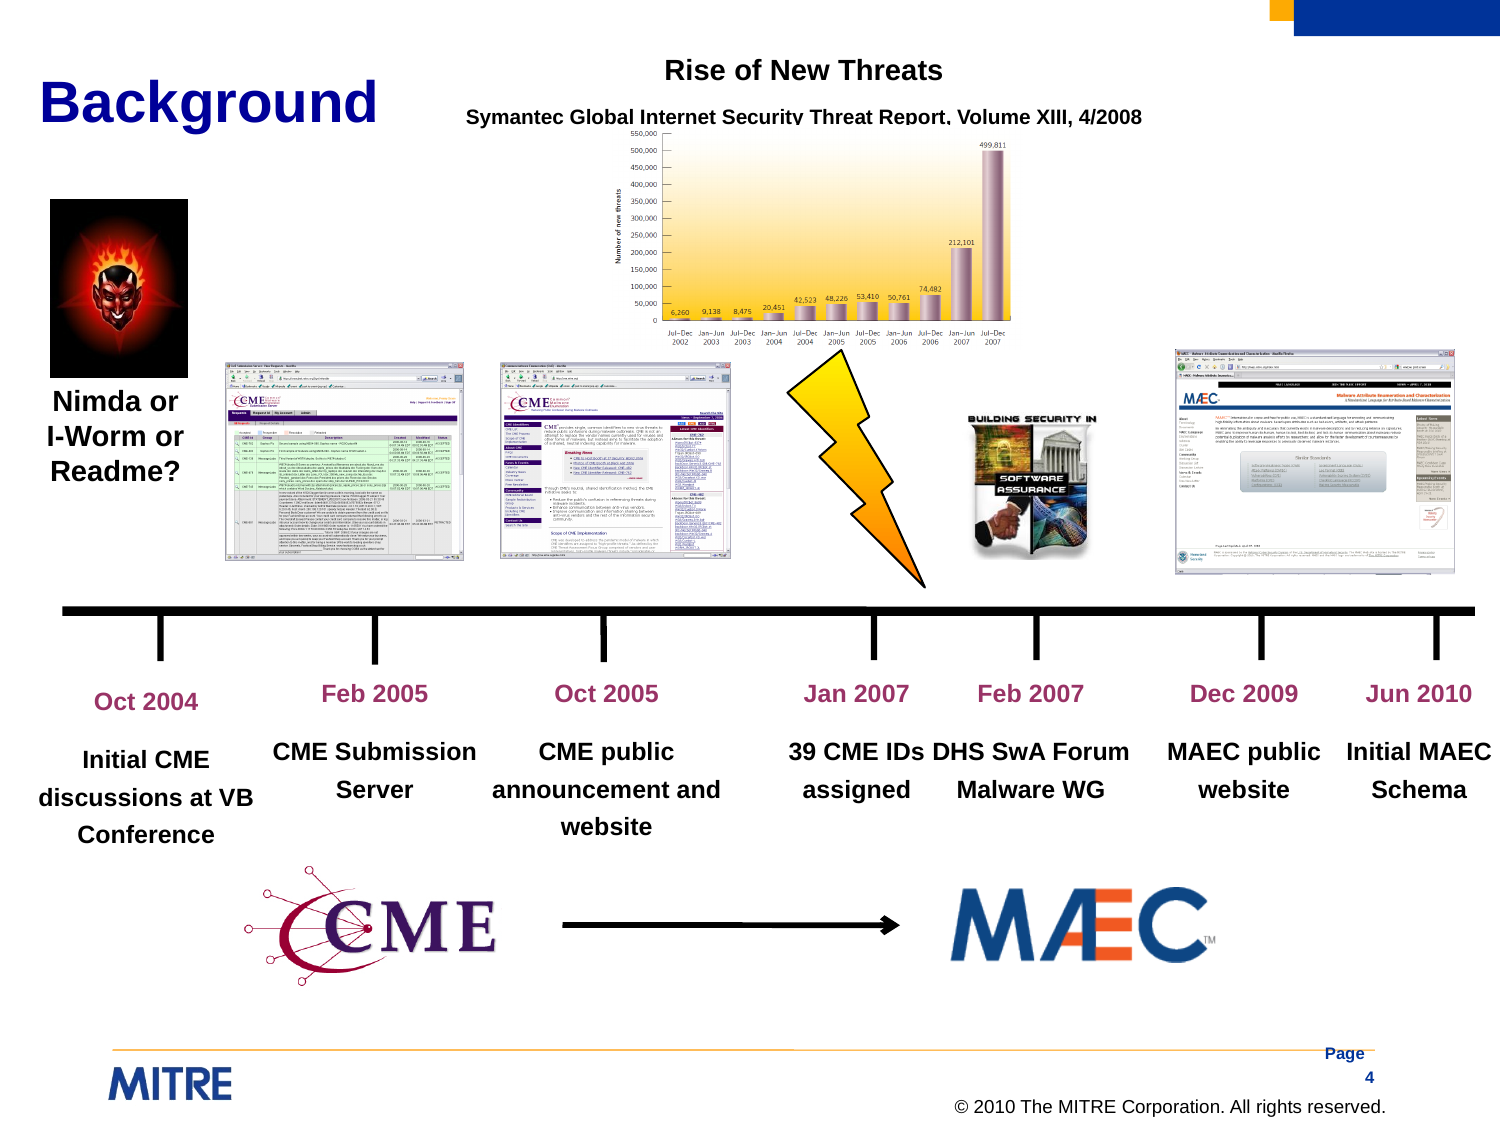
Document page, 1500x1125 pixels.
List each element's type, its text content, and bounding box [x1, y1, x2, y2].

picture [103, 1064, 236, 1106]
text_box Feb 2005 CME Submission Server [293, 662, 513, 811]
title Background [24, 24, 1288, 180]
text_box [449, 37, 1159, 588]
picture [237, 862, 502, 996]
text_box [562, 349, 1500, 963]
text_box Oct 2005 CME public announcement and website [474, 662, 557, 849]
slide_number Page 4 [1301, 1049, 1390, 1076]
picture [224, 362, 449, 561]
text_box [0, 199, 232, 497]
text_box Oct 2004 Initial CME discussions at VB Conference [0, 662, 293, 857]
